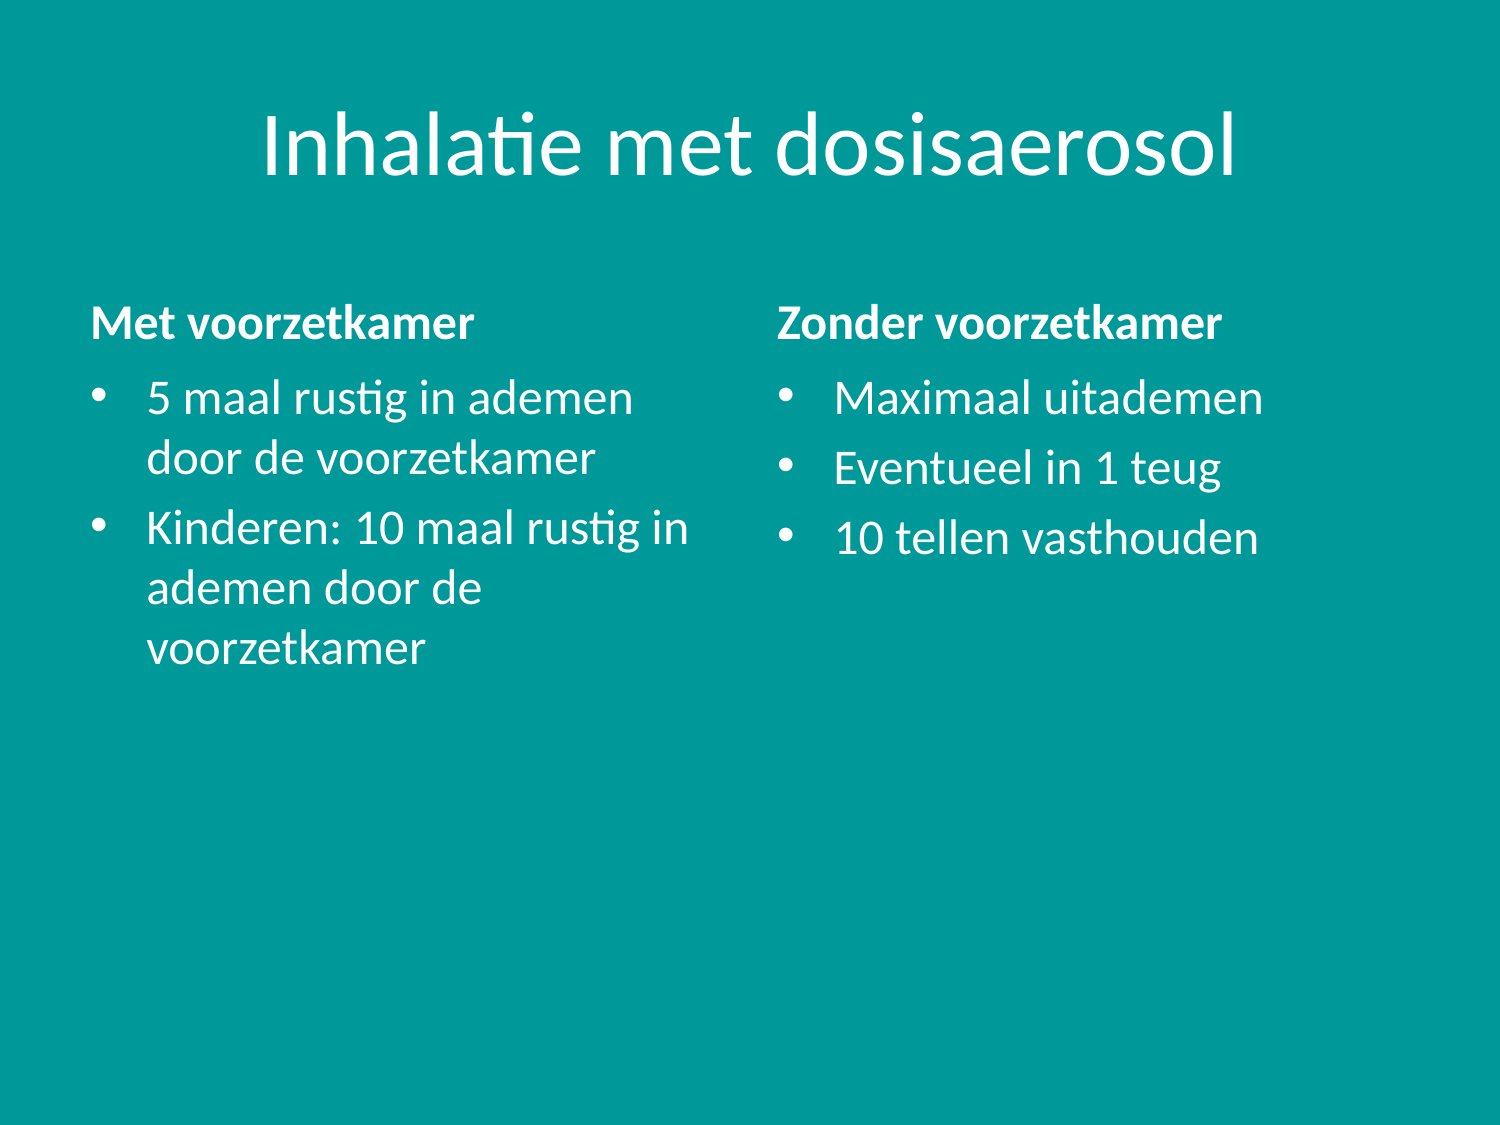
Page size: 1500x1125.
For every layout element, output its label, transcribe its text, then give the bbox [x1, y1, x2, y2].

list Maximaal uitademen Eventueel in 1 teug 10 tellen vasthouden [761, 356, 1425, 1005]
list 5 maal rustig in ademen door de voorzetkamer Kinderen: 10 maal rustig in ademen door de voorzetkamer [75, 356, 738, 1005]
list Zonder voorzetkamer [761, 251, 1425, 356]
title Inhalatie met dosisaerosol [75, 45, 1425, 233]
list Met voorzetkamer [75, 251, 738, 356]
